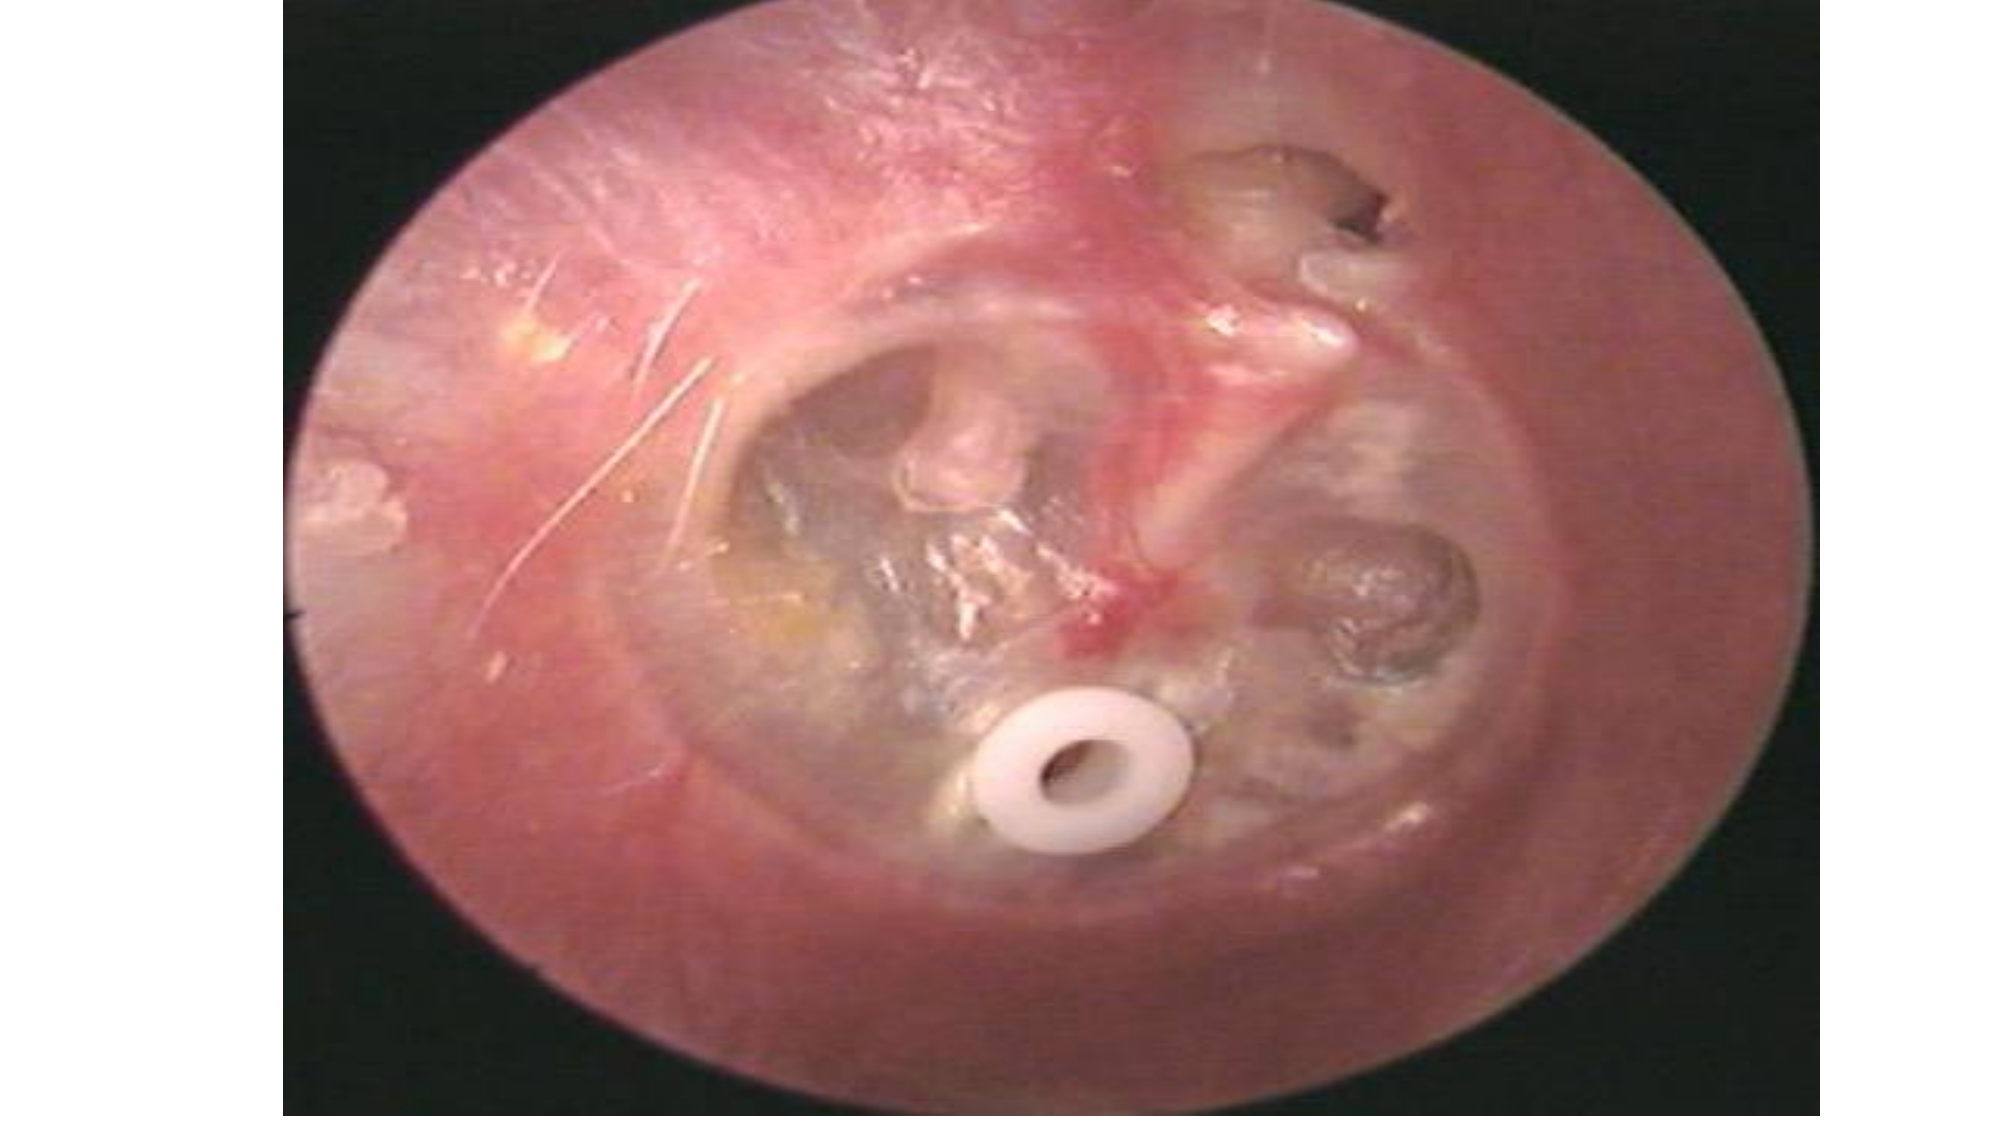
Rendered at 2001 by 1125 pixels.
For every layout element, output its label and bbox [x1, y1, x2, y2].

picture [283, 0, 1820, 1116]
